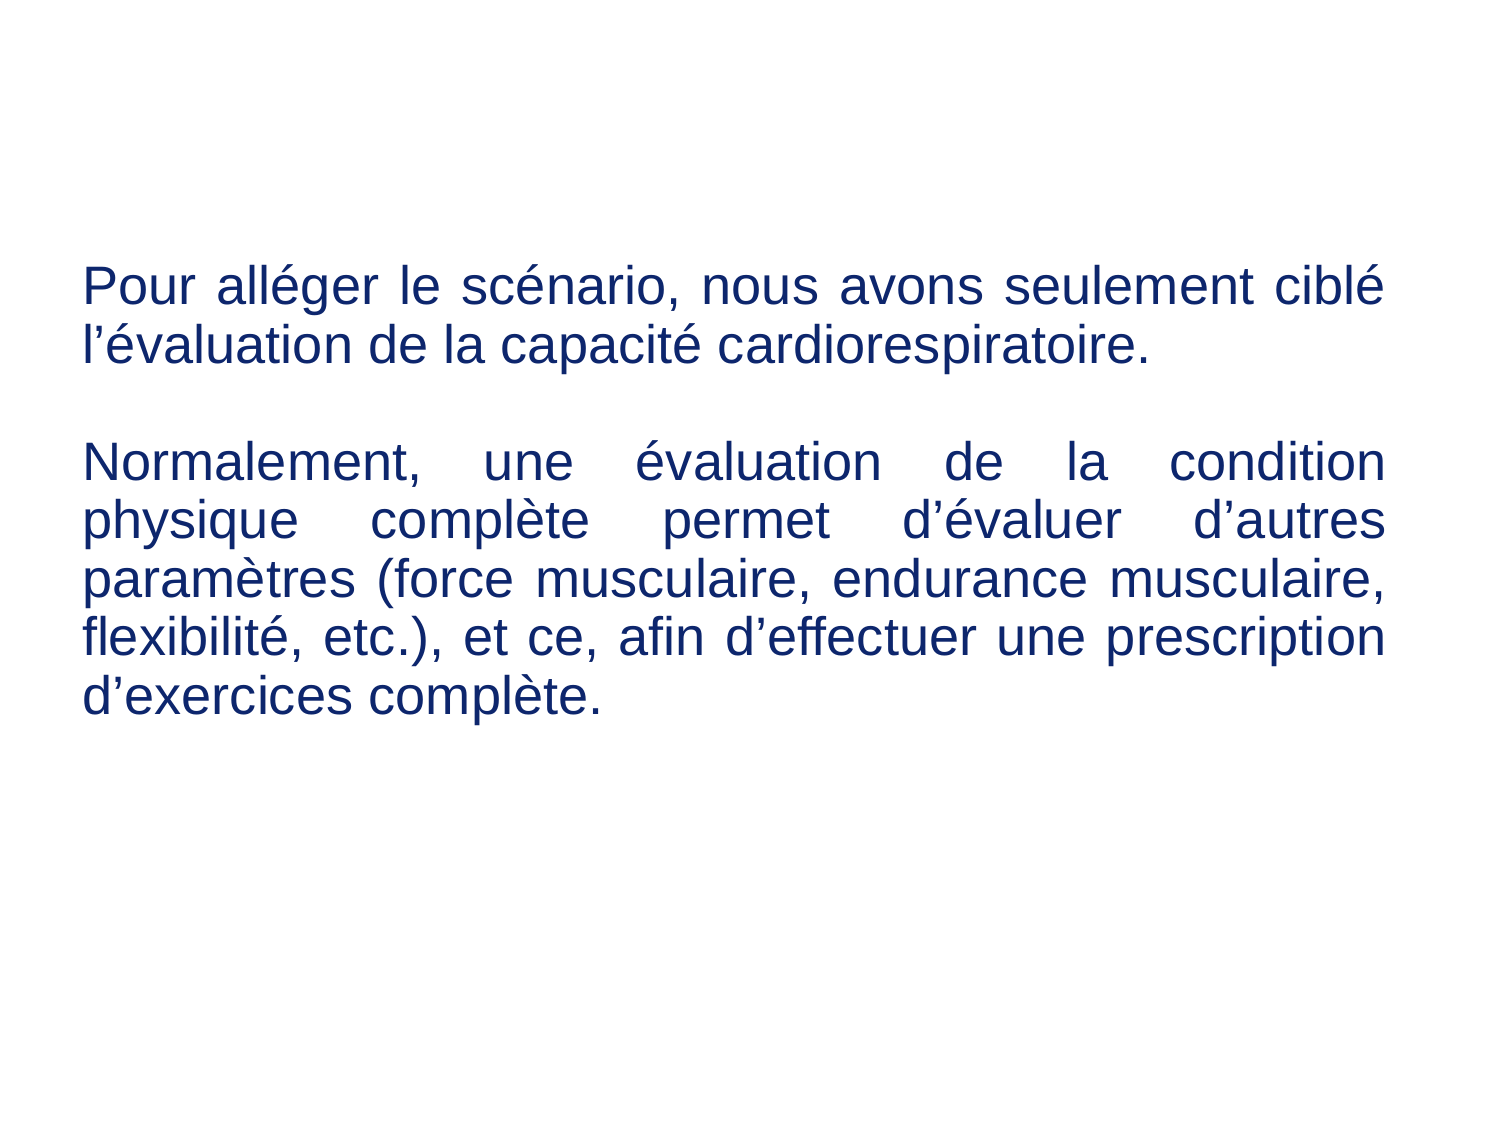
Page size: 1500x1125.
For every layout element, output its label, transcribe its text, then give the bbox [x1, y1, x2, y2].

list Pour alléger le scénario, nous avons seulement ciblé l’évaluation de la capacité cardiorespiratoire. Normalement, une évaluation de la condition physique complète permet d’évaluer d’autres paramètres (force musculaire, endurance musculaire, flexibilité, etc.), et ce, afin d’effectuer une prescription d’exercices complète. [67, 243, 1404, 364]
